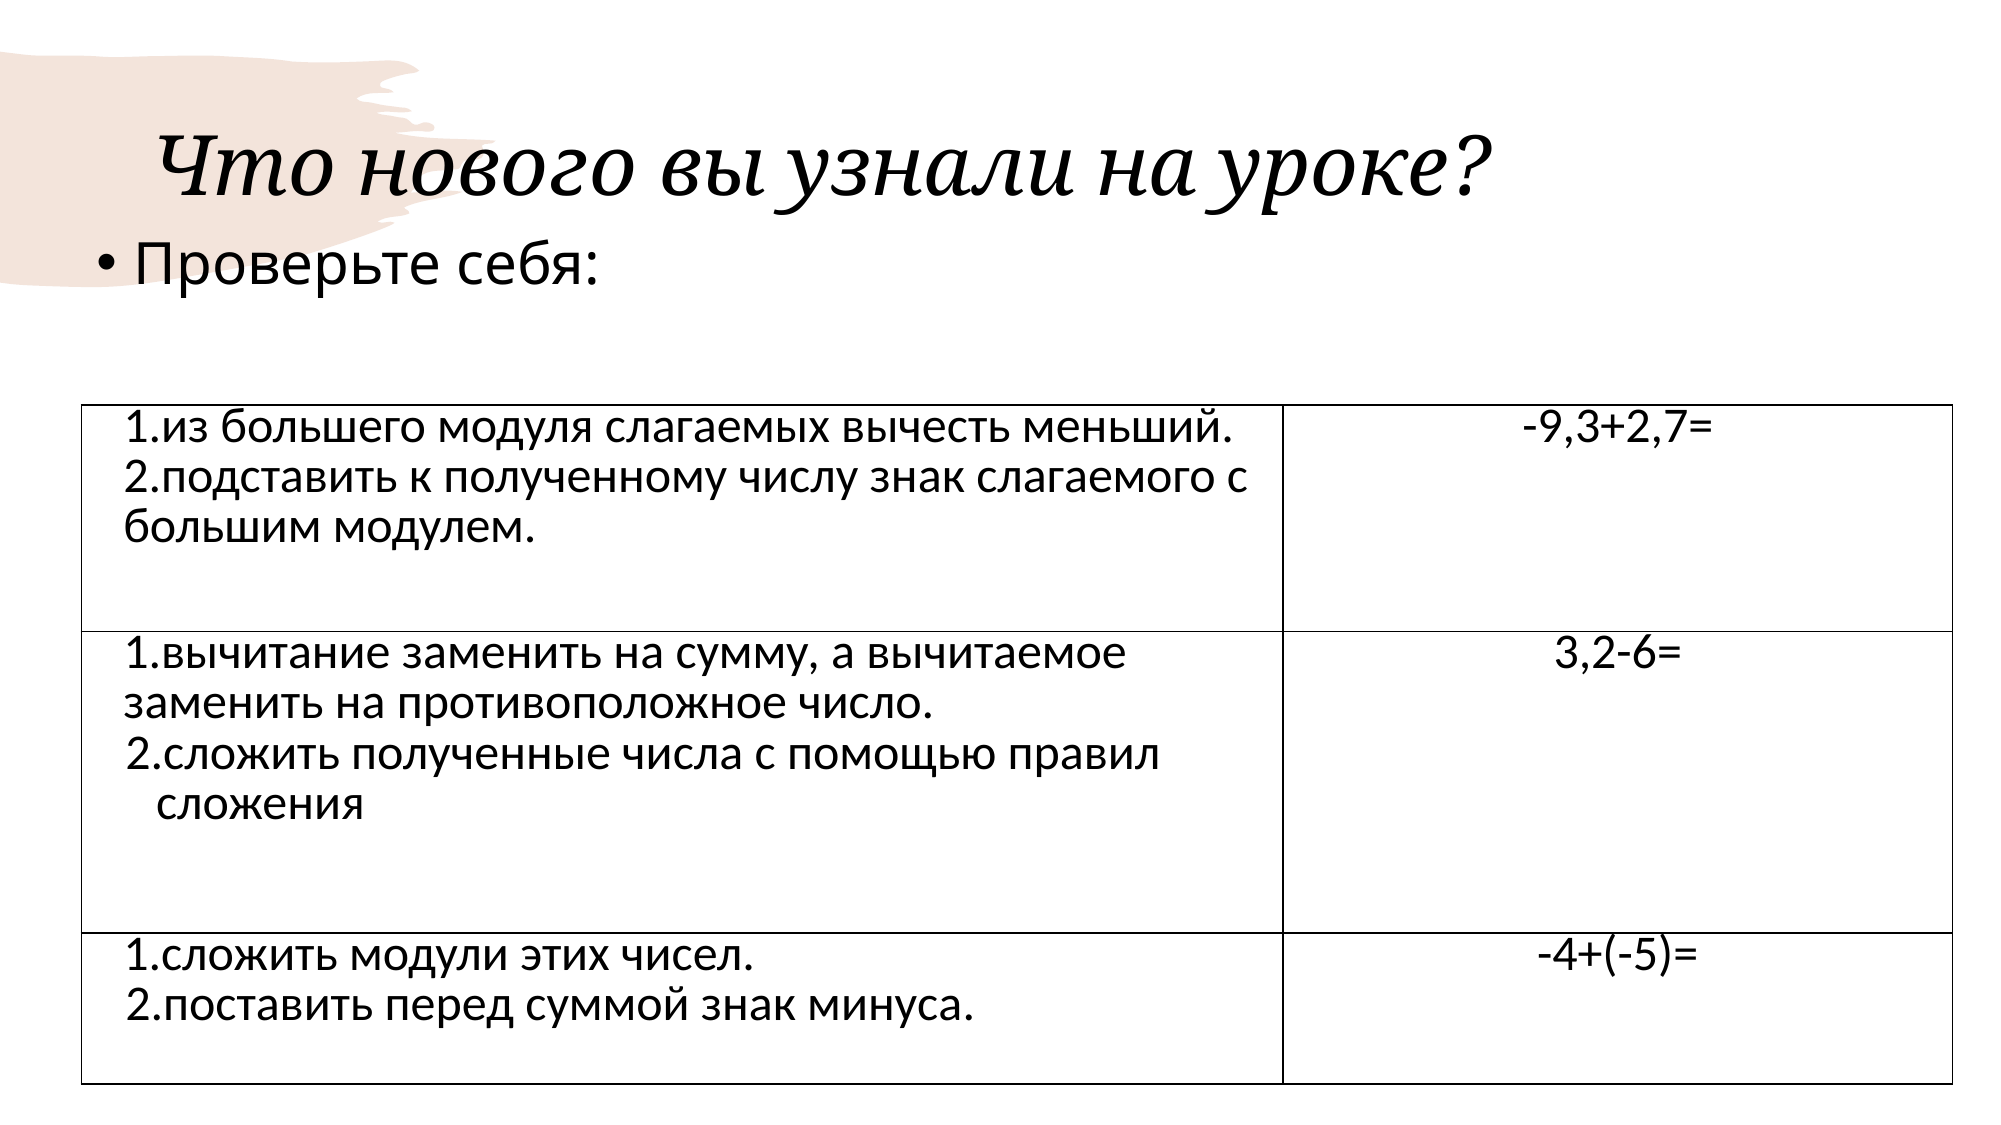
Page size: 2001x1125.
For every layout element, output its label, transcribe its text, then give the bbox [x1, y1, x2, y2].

table_cell 1.сложить модули этих чисел. 2.поставить перед суммой знак минуса. [82, 934, 1282, 1083]
table_cell 1.вычитание заменить на сумму, а вычитаемое заменить на противоположное число. 2.сложить полученные числа с помощью правил сложения [82, 632, 1282, 932]
table_header -9,3+2,7= [1284, 406, 1952, 631]
list Проверьте себя: [81, 218, 1953, 404]
title Что нового вы узнали на уроке? [137, 59, 1863, 218]
table_cell -4+(-5)= [1284, 934, 1952, 1083]
table_header 1.из большего модуля слагаемых вычесть меньший. 2.подставить к полученному числу знак слагаемого с большим модулем. [82, 406, 1282, 631]
table_cell 3,2-6= [1284, 632, 1952, 932]
